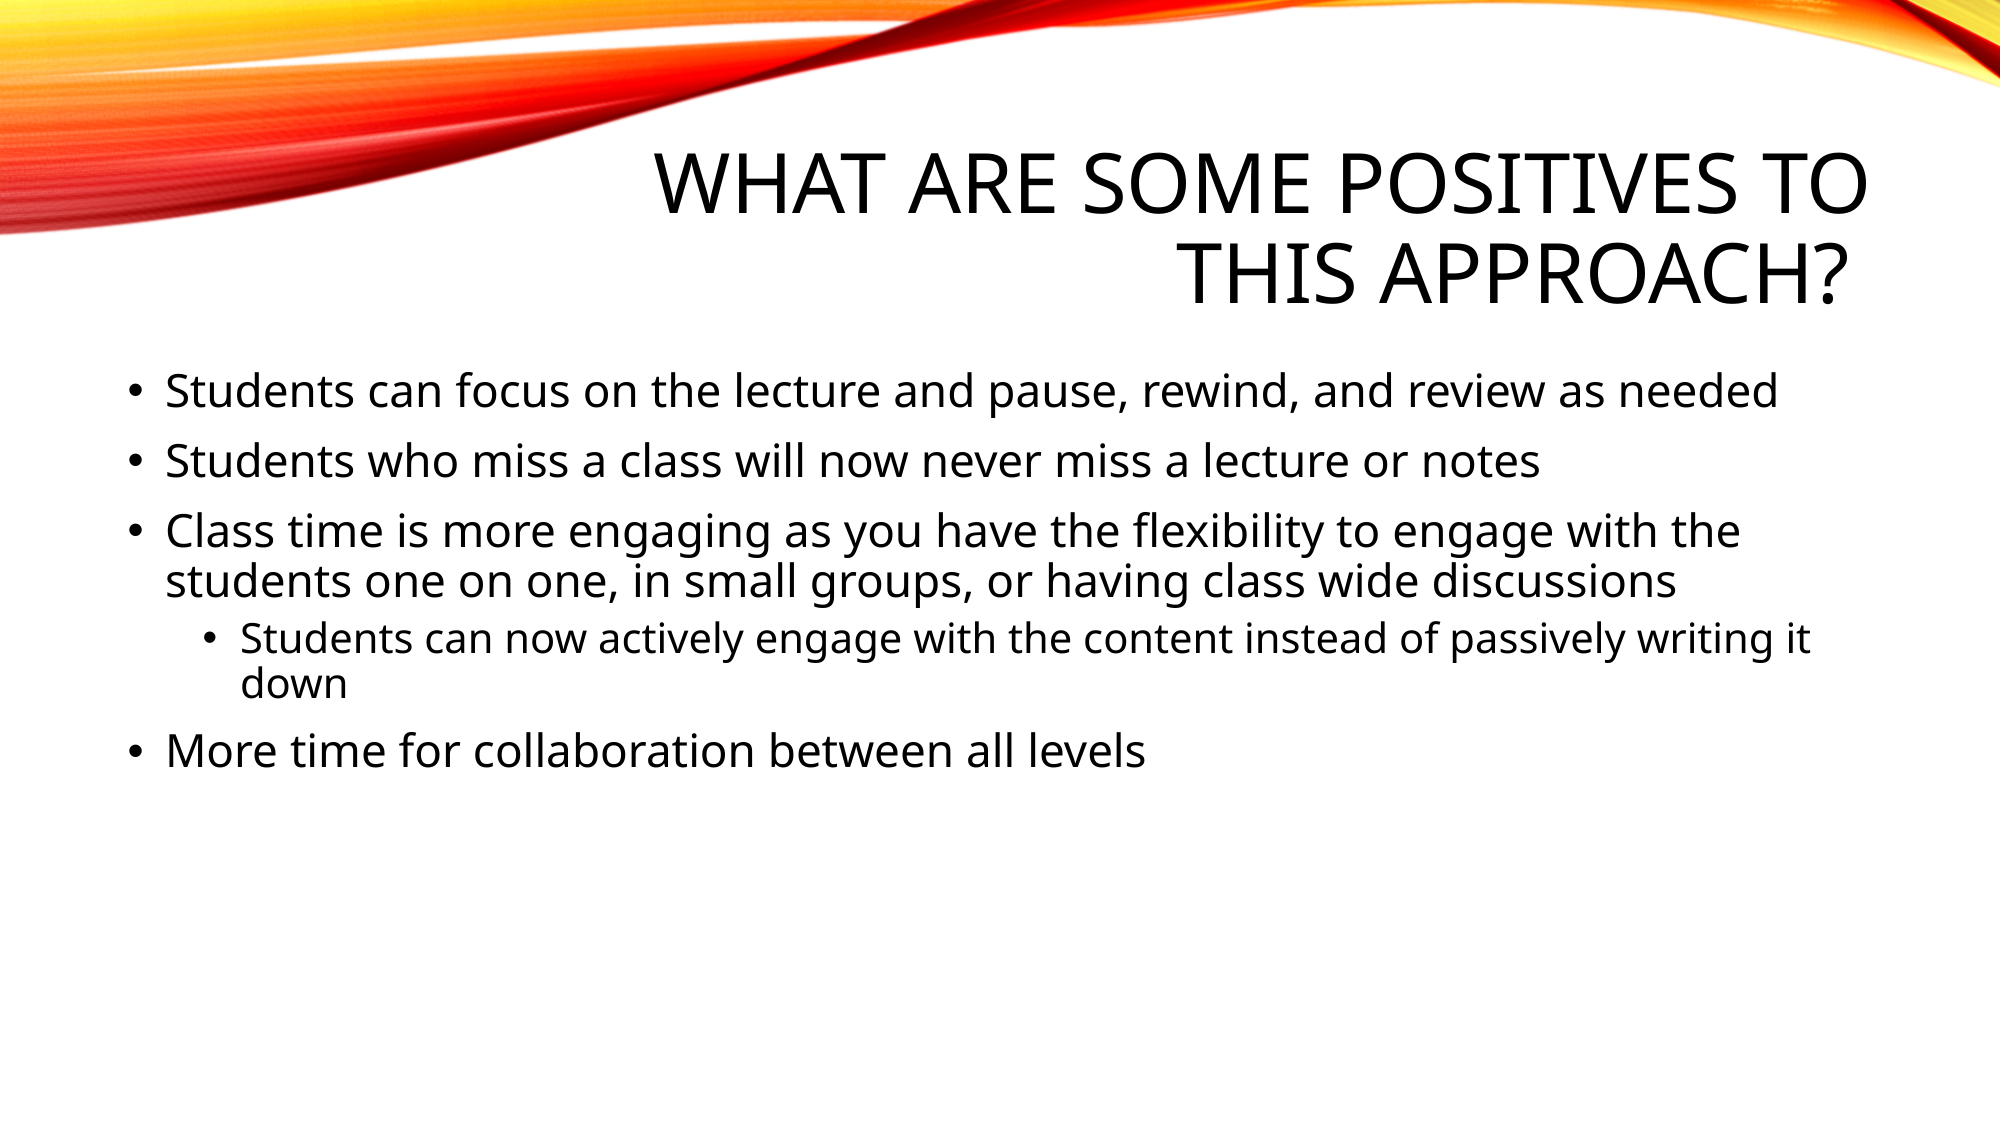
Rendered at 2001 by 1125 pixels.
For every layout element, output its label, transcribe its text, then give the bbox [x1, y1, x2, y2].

title What are some positives to this approach? [474, 125, 1888, 338]
picture [0, 0, 2000, 237]
list Students can focus on the lecture and pause, rewind, and review as needed Students who miss a class will now never miss a lecture or notes Class time is more engaging as you have the flexibility to engage with the students one on one, in small groups, or having class wide discussions Students can now actively engage with the content instead of passively writing it down More time for collaboration between all levels [112, 360, 1888, 1021]
